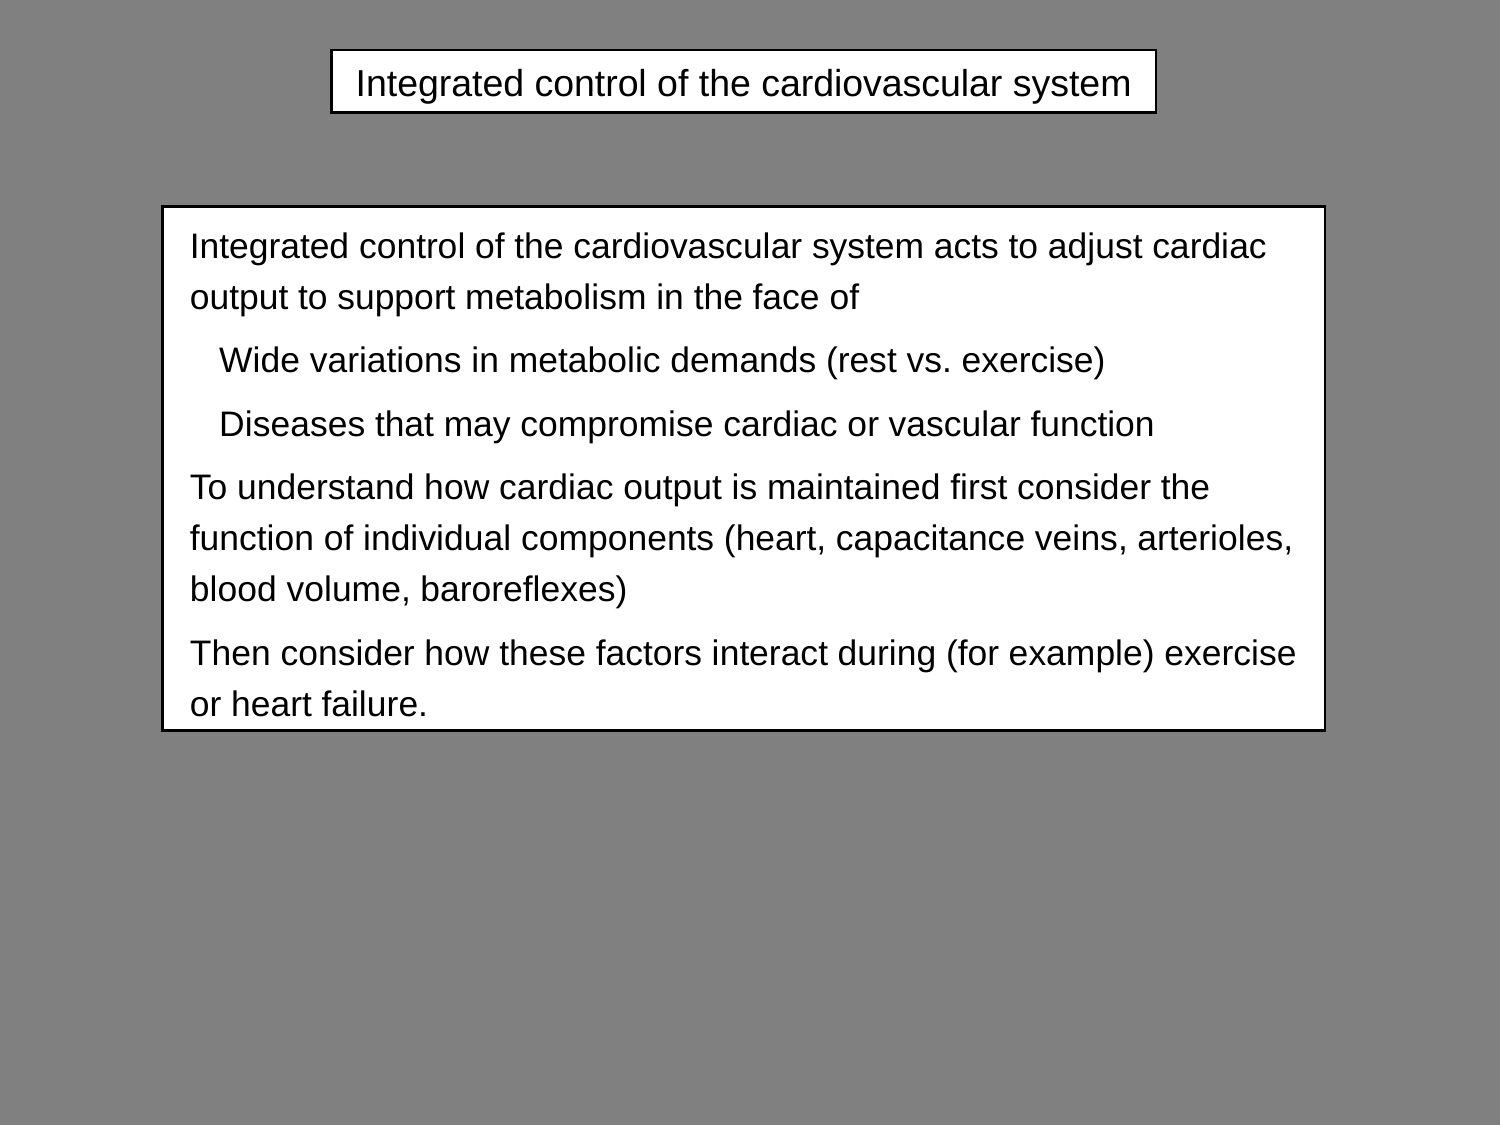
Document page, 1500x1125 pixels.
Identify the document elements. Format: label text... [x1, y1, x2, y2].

text_box Integrated control of the cardiovascular system acts to adjust cardiac output to support metabolism in the face of Wide variations in metabolic demands (rest vs. exercise) Diseases that may compromise cardiac or vascular function To understand how cardiac output is maintained first consider the function of individual components (heart, capacitance veins, arterioles, blood volume, baroreflexes) Then consider how these factors interact during (for example) exercise or heart failure. [162, 206, 1325, 731]
title Integrated control of the cardiovascular system [330, 49, 1157, 114]
